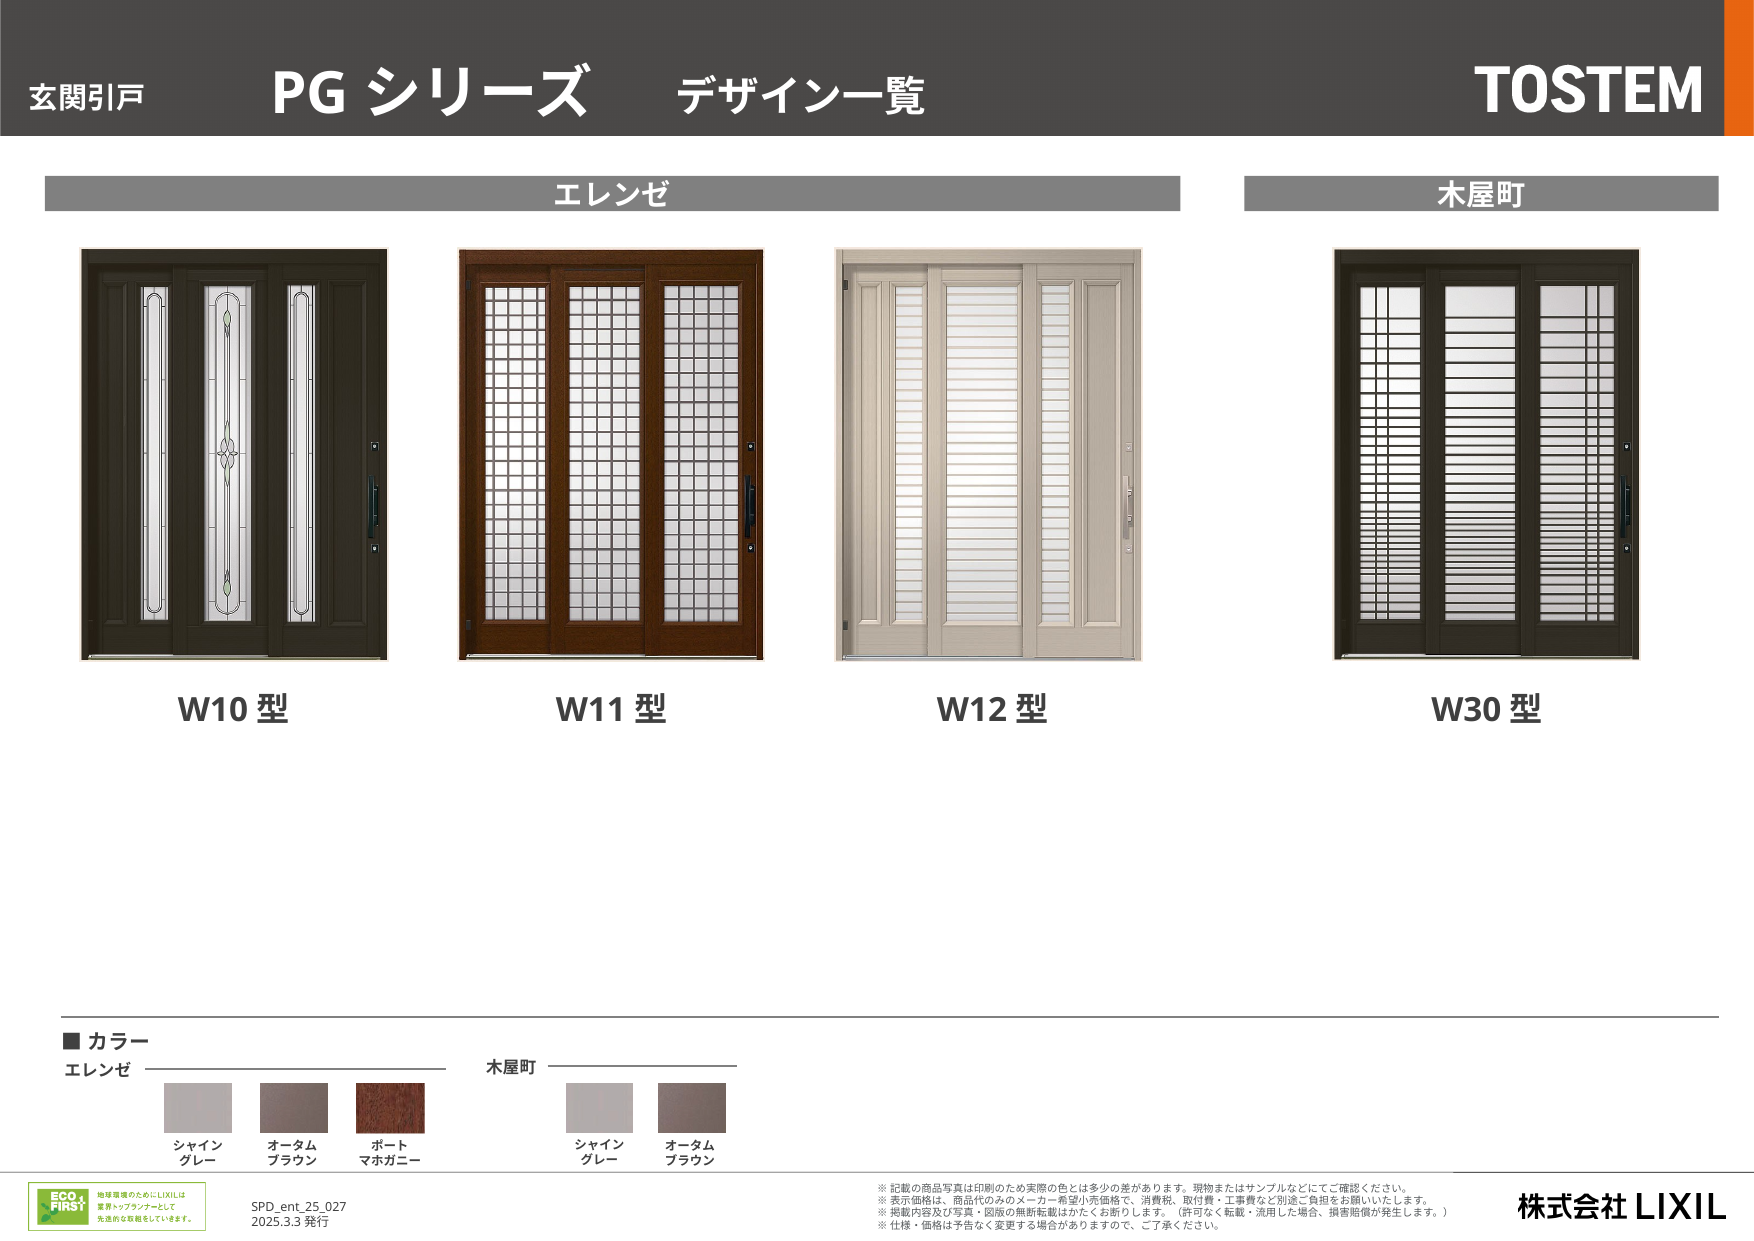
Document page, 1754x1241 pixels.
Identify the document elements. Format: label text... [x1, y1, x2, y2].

text_box 木屋町 [469, 1049, 553, 1085]
picture [260, 1083, 329, 1133]
picture [0, 0, 1754, 136]
picture [28, 1182, 206, 1231]
text_box オータム ブラウン [243, 1130, 341, 1176]
picture [565, 1083, 633, 1133]
picture [658, 1083, 726, 1133]
text_box W10型 [177, 687, 294, 728]
picture [355, 1083, 425, 1136]
picture [1331, 247, 1641, 662]
text_box シャイン グレー [146, 1130, 243, 1176]
text_box 玄関引戸 [28, 79, 147, 115]
text_box W11型 [555, 687, 672, 728]
text_box ポート マホガニー [341, 1130, 442, 1176]
text_box エレンゼ [44, 175, 1181, 212]
text_box ■カラー [39, 1020, 173, 1061]
picture [79, 247, 389, 662]
picture [1518, 1193, 1726, 1219]
picture [456, 247, 766, 662]
picture [164, 1083, 232, 1133]
text_box オータム ブラウン [641, 1130, 739, 1176]
picture [833, 247, 1143, 662]
text_box W12型 [936, 687, 1053, 728]
text_box SPD_ent_25_027 2025.3.3発行 [251, 1199, 458, 1230]
text_box PGシリーズ [270, 54, 594, 126]
text_box シャイン グレー [547, 1129, 651, 1175]
text_box 木屋町 [1244, 175, 1719, 212]
text_box エレンゼ [45, 1052, 151, 1088]
text_box デザイン一覧 [675, 69, 982, 120]
text_box W30型 [1431, 688, 1547, 729]
